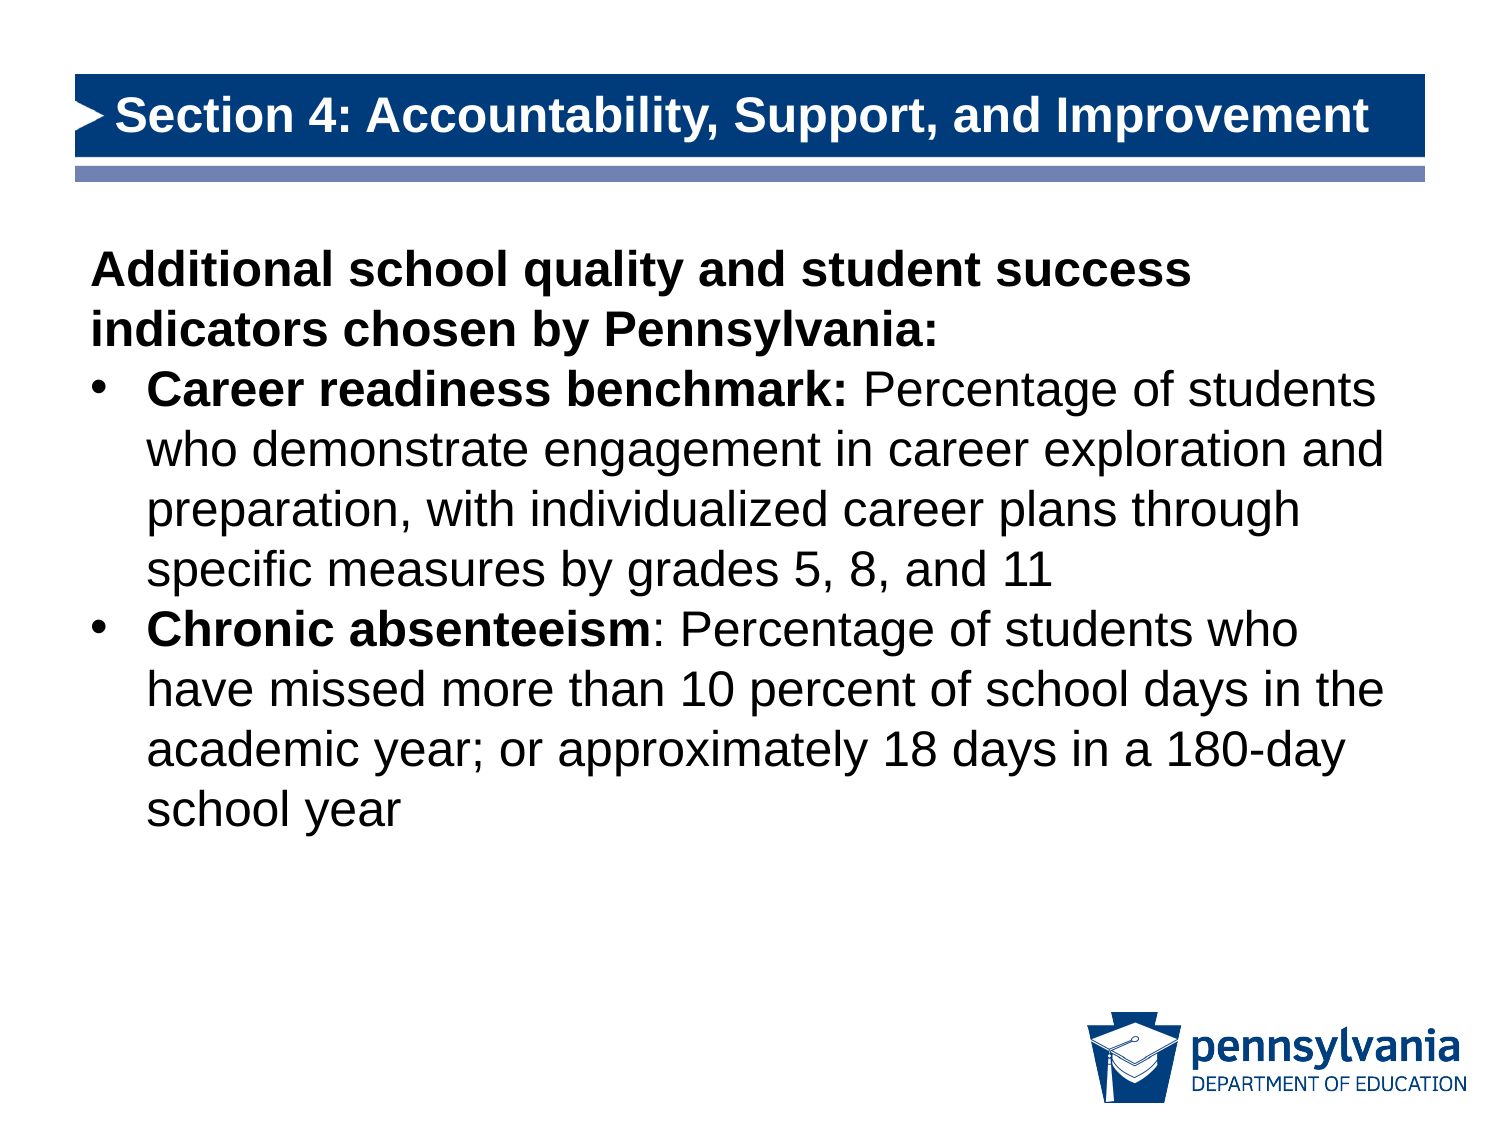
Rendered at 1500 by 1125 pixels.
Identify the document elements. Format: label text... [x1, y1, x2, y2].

picture [74, 74, 1426, 182]
picture [1087, 1012, 1466, 1103]
list Additional school quality and student success indicators chosen by Pennsylvania: Career readiness benchmark: Percentage of students who demonstrate engagement in career exploration and preparation, with individualized career plans through specific measures by grades 5, 8, and 11 Chronic absenteeism: Percentage of students who have missed more than 10 percent of school days in the academic year; or approximately 18 days in a 180-day school year [75, 228, 1425, 917]
